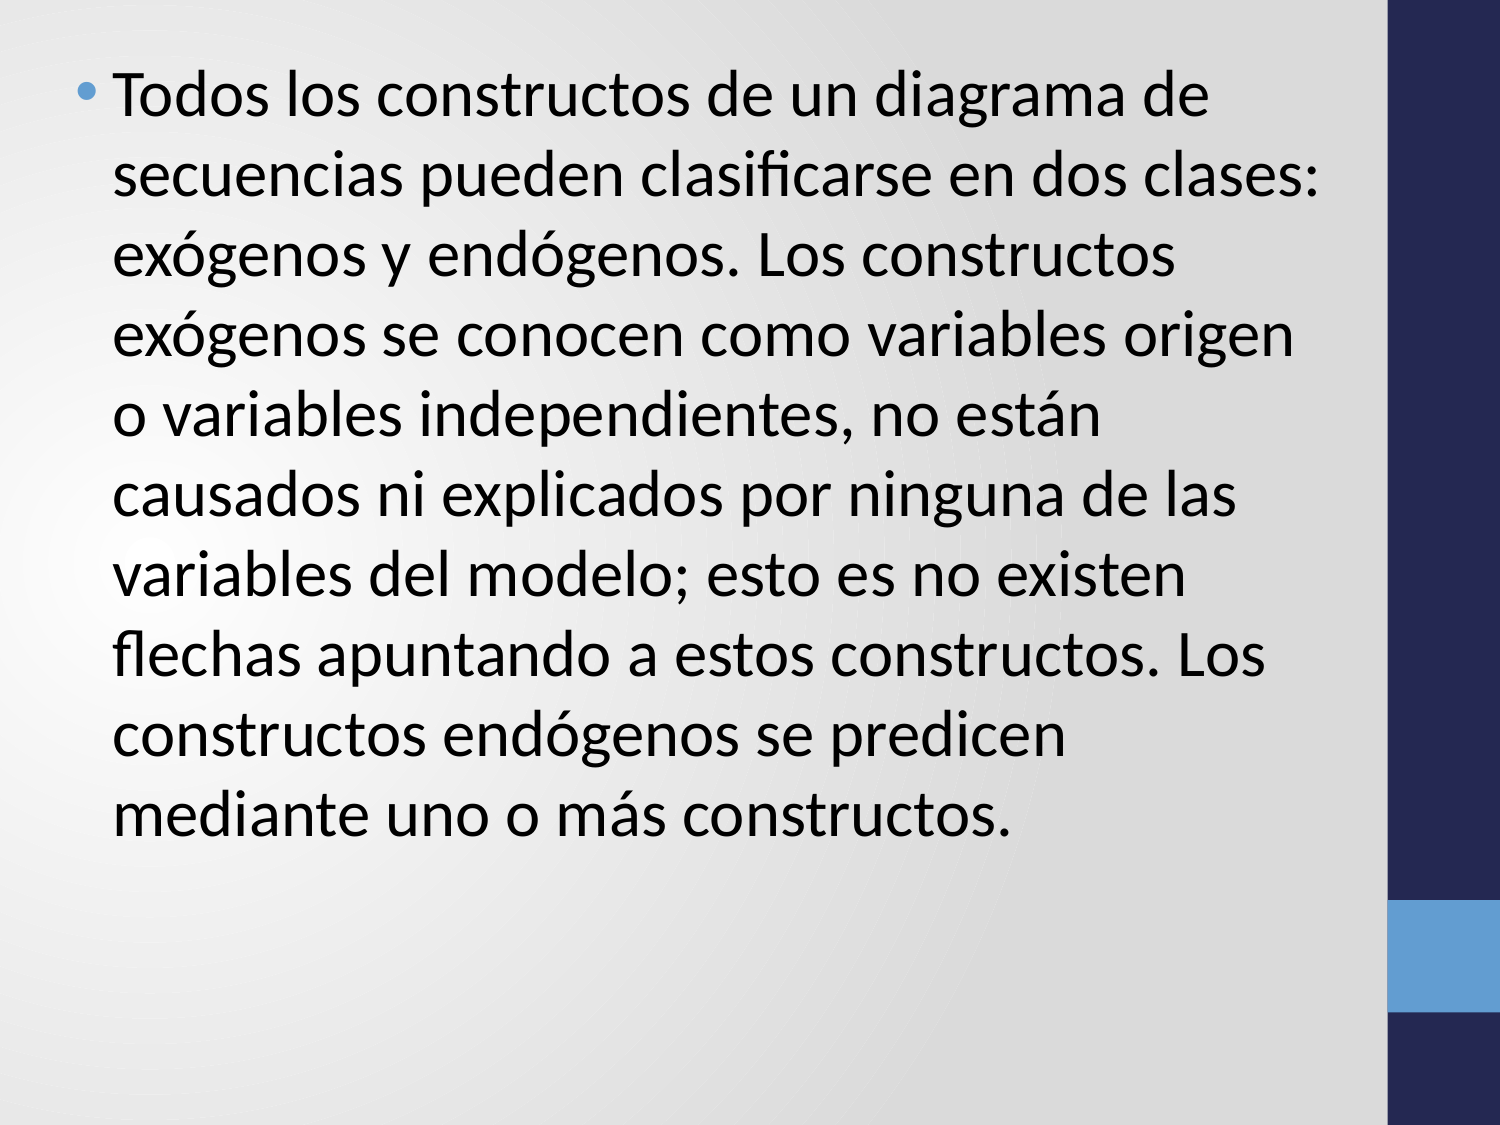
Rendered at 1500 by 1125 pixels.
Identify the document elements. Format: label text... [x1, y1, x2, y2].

list Todos los constructos de un diagrama de secuencias pueden clasificarse en dos clases: exógenos y endógenos. Los constructos exógenos se conocen como variables origen o variables independientes, no están causados ni explicados por ninguna de las variables del modelo; esto es no existen flechas apuntando a estos constructos. Los constructos endógenos se predicen mediante uno o más constructos. [41, 42, 1343, 1000]
